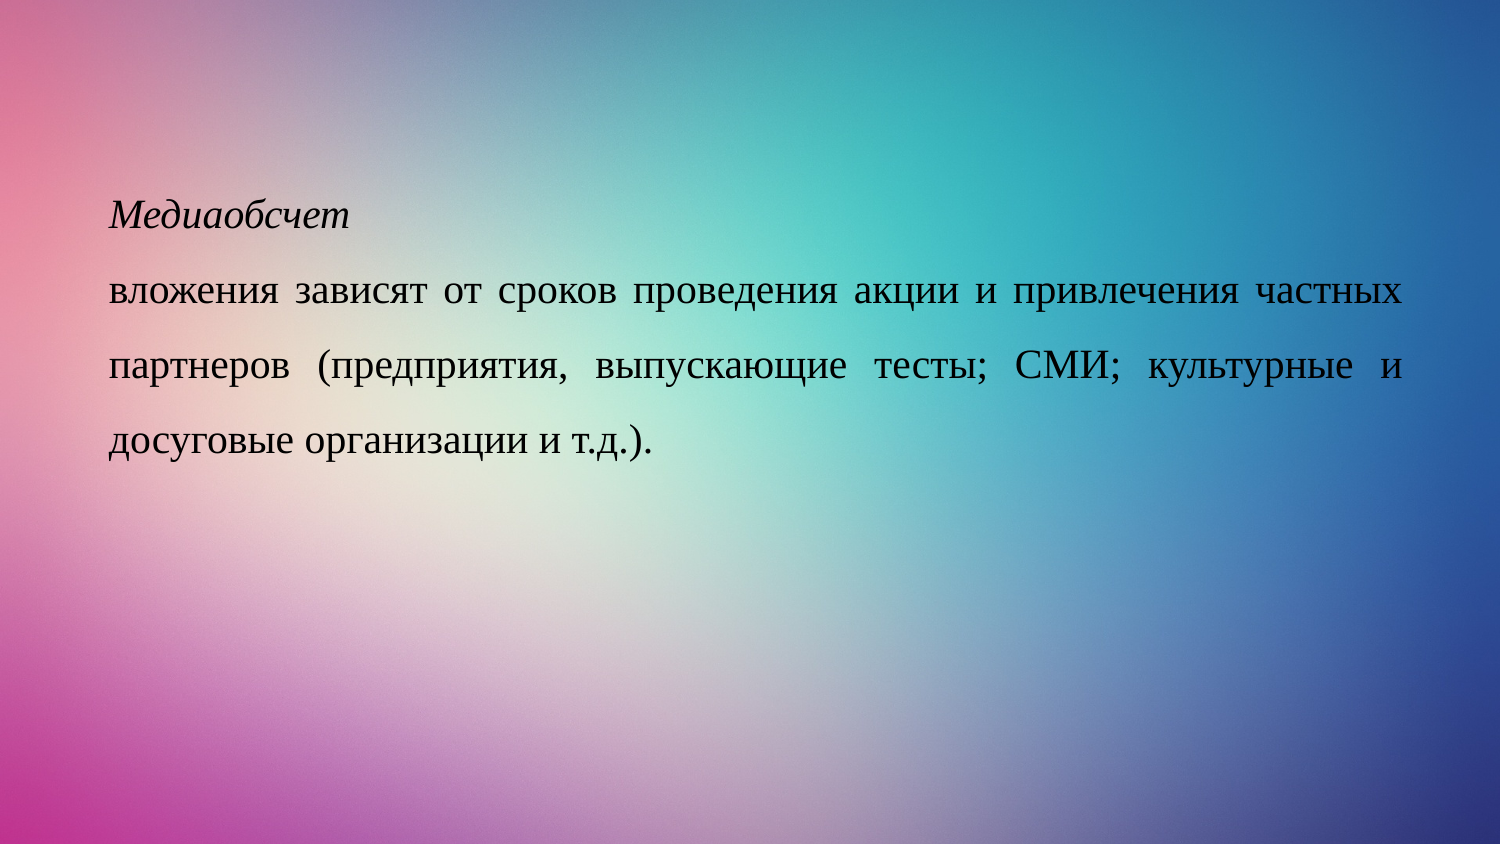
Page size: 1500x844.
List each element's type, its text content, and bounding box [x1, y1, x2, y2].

picture [0, 0, 1500, 844]
text_box Медиаобсчет вложения зависят от сроков проведения акции и привлечения частных партнеров (предприятия, выпускающие тесты; СМИ; культурные и досуговые организации и т.д.). [93, 154, 1418, 470]
